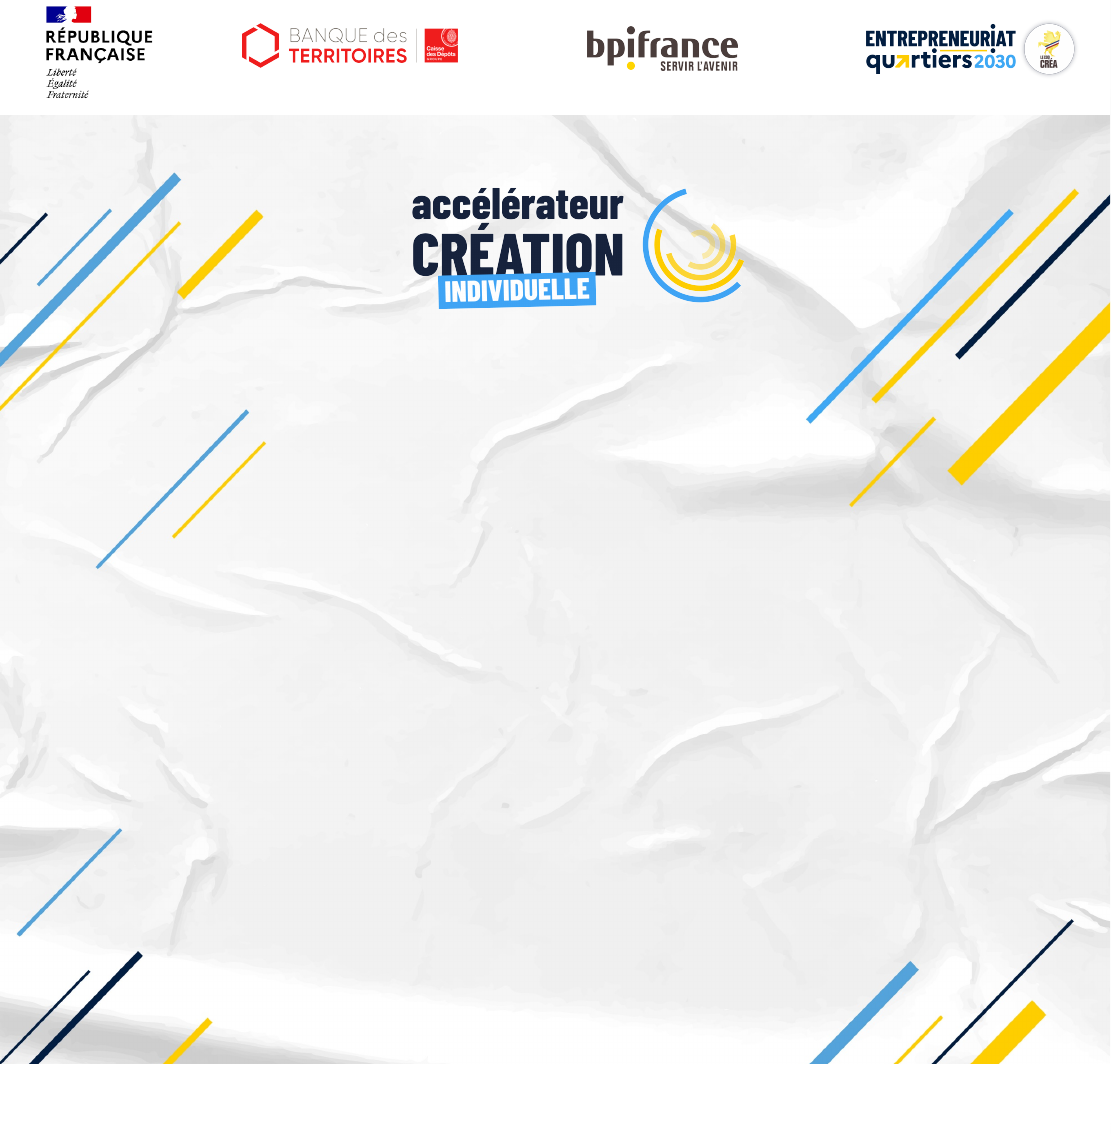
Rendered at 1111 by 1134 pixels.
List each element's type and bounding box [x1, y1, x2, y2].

picture [587, 26, 738, 71]
picture [0, 115, 1111, 1064]
picture [866, 17, 1081, 81]
picture [30, 0, 168, 114]
picture [242, 23, 458, 68]
